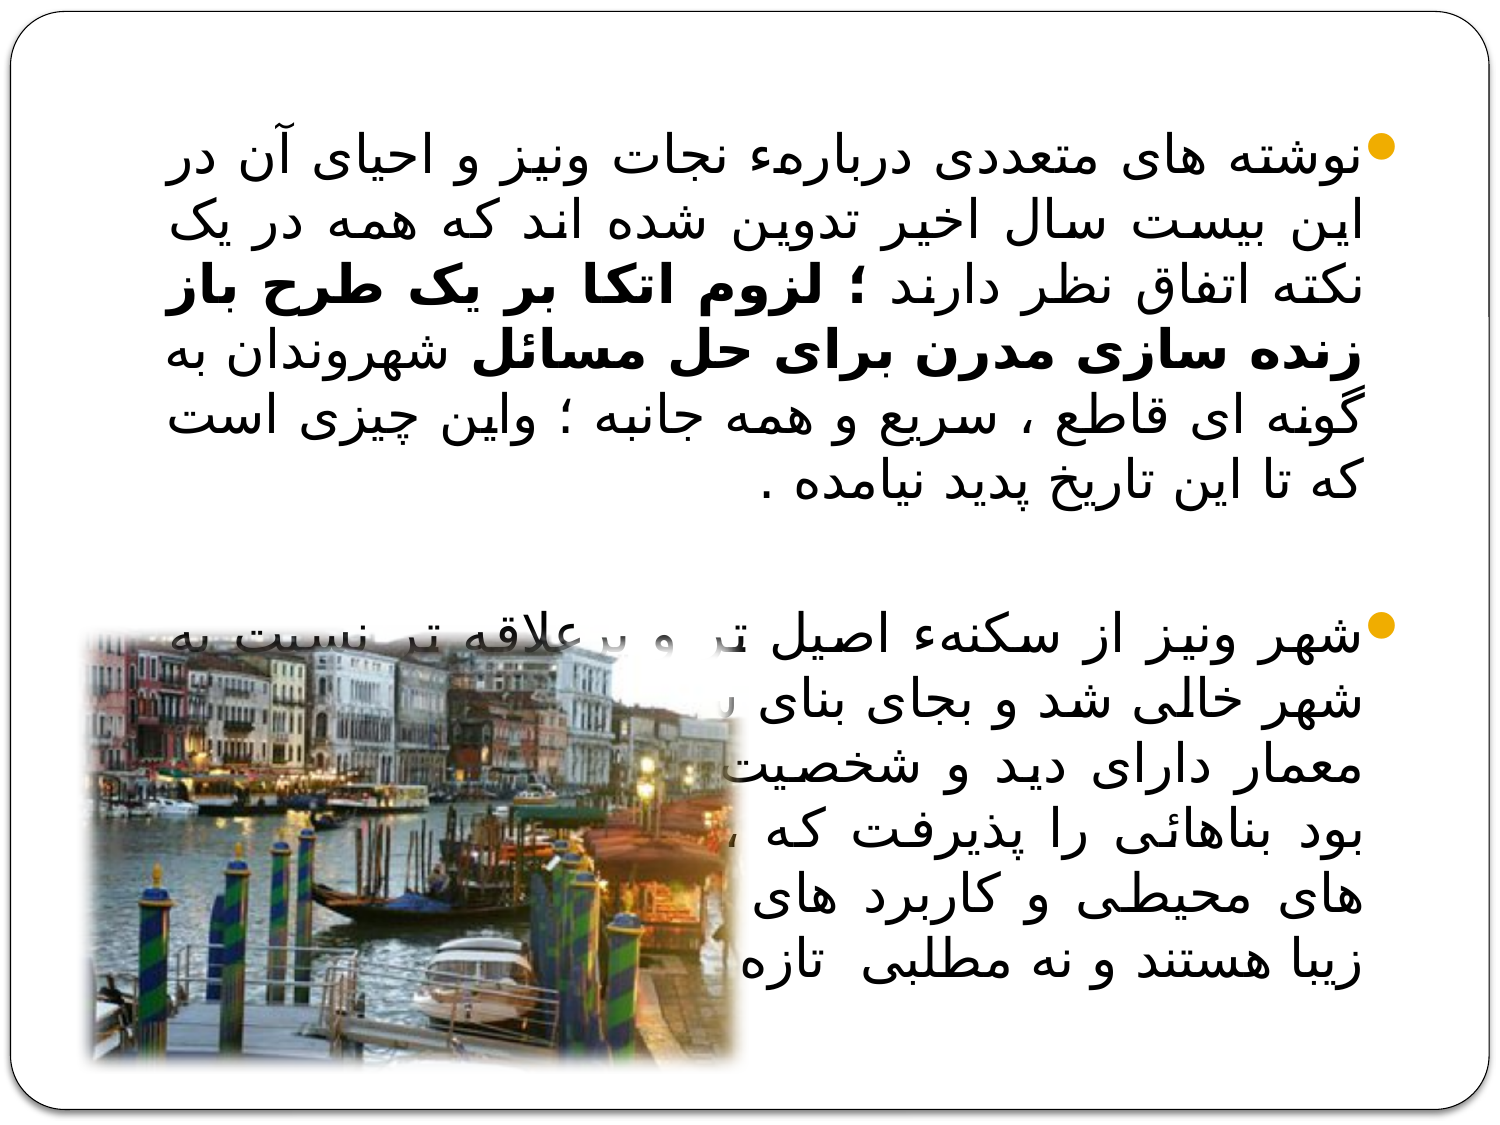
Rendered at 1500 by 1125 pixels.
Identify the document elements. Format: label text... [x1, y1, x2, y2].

picture [74, 624, 751, 1076]
list نوشته های متعددی دربارهء نجات ونیز و احیای آن در این بیست سال اخیر تدوین شده اند که همه در یک نکته اتفاق نظر دارند ؛ لزوم اتکا بر یک طرح باز زنده سازی مدرن برای حل مسائل شهروندان به گونه ای قاطع ، سریع و همه جانبه ؛ واین چیزی است که تا این تاریخ پدید نیامده . شهر ونیز از سکنهء اصیل تر و پرعلاقه تر نسبت به شهر خالی شد و بجای بنای ساختمانی که از سوی یک معمار دارای دید و شخصیت جهانی طرح ریزی شده بود بناهائی را پذیرفت که ، از نقطه نظر هماهنگی های محیطی و کاربرد های اجتماعی وخدماتی ، نه زیبا هستند و نه مطلبی تازه را عنوان می کنند . [150, 112, 1425, 1050]
